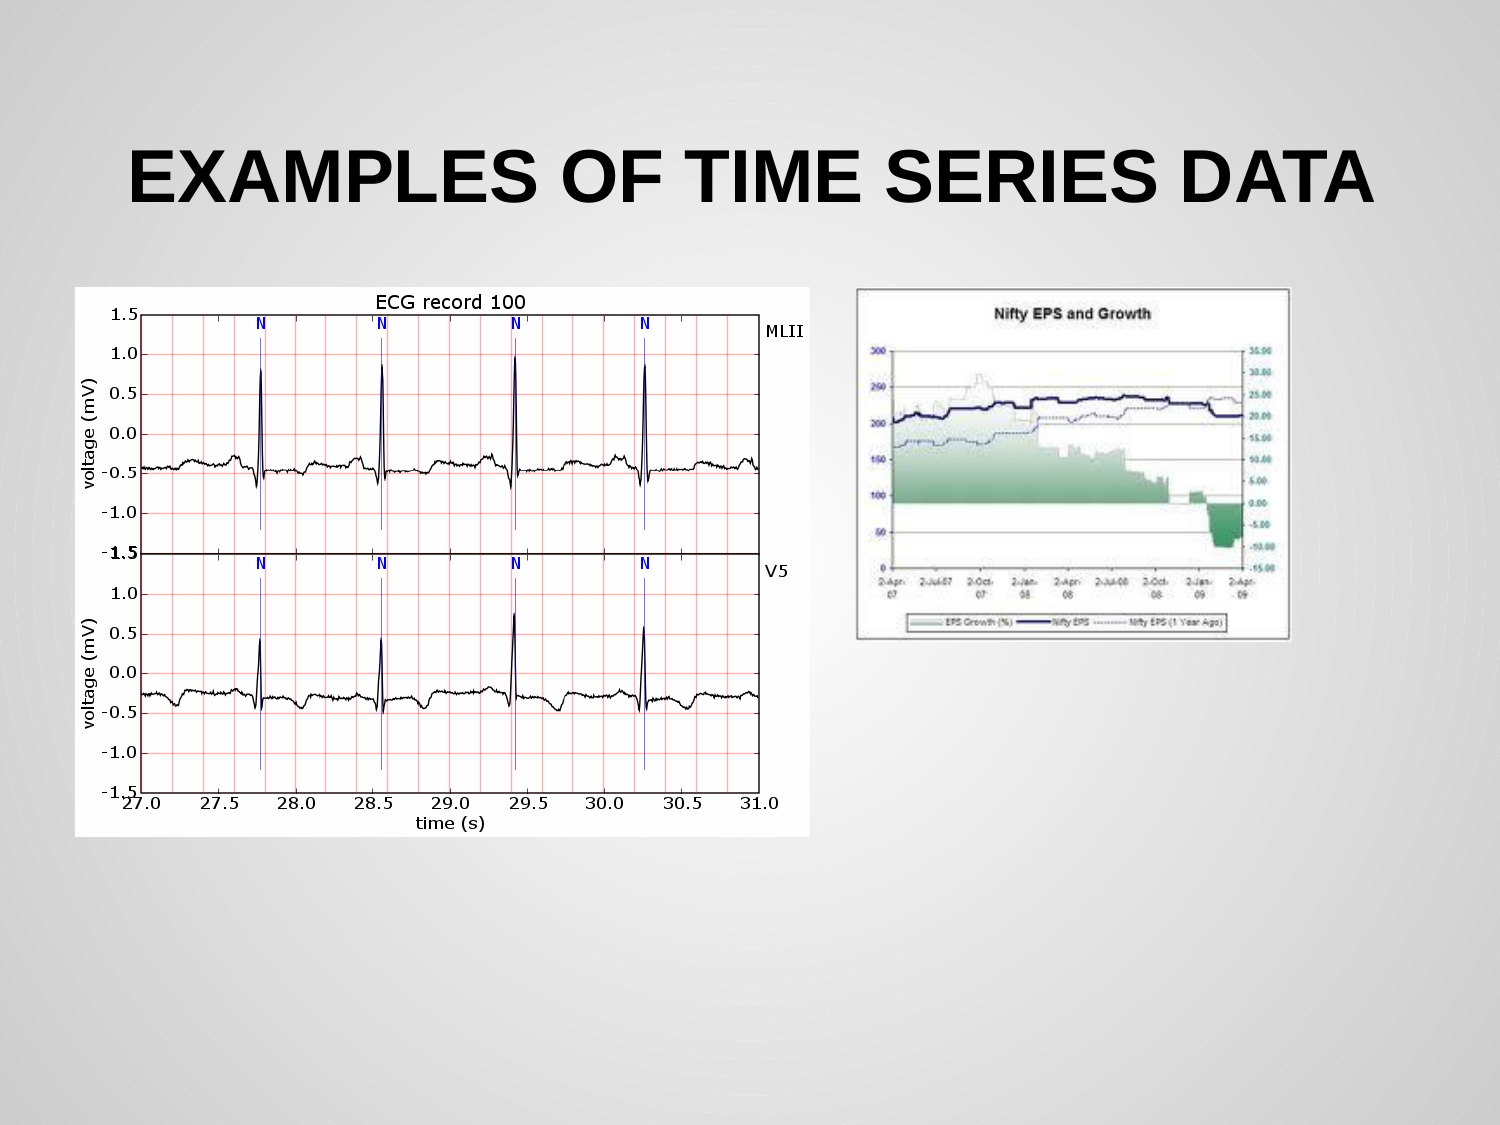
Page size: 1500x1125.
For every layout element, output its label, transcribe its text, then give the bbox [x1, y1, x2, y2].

list [75, 262, 1425, 1078]
text_box [855, 287, 1292, 642]
title EXAMPLES OF TIME SERIES DATA [75, 45, 1425, 233]
text_box [74, 287, 810, 837]
